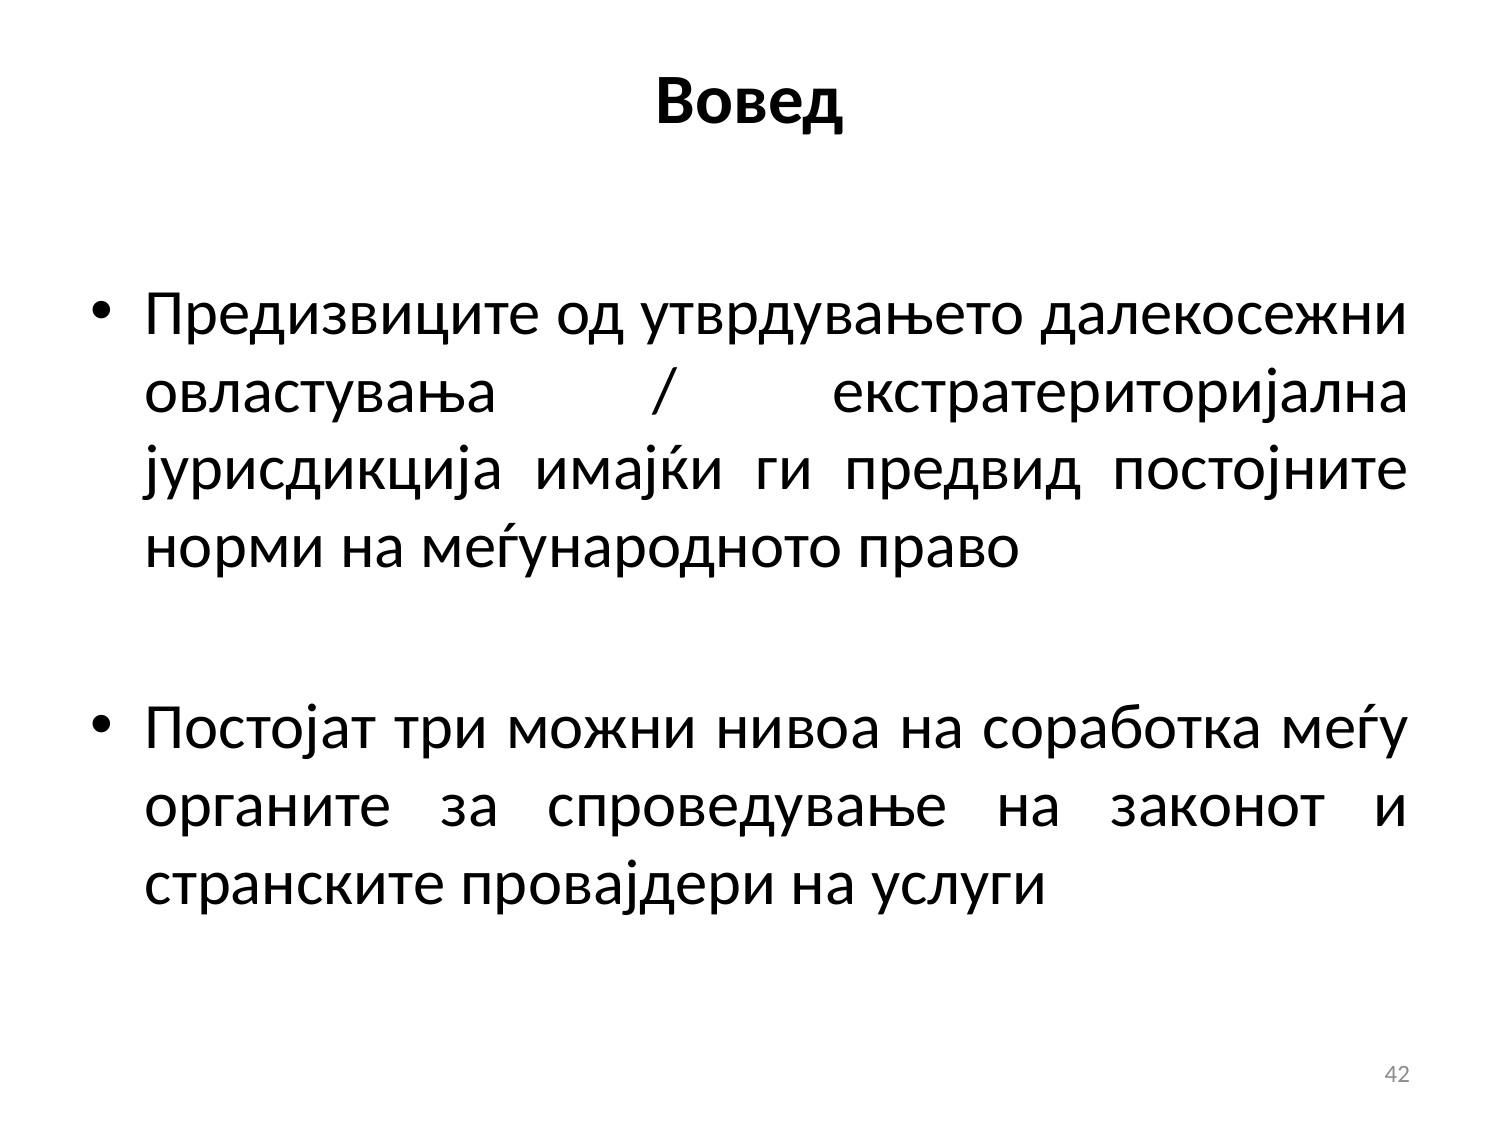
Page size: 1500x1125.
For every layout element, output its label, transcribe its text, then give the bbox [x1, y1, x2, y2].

title Вовед [75, 45, 1425, 233]
list Предизвиците од утврдувањето далекосежни овластувања / екстратериторијална јурисдикција имајќи ги предвид постојните норми на меѓународното право Постојат три можни нивоа на соработка меѓу органите за спроведување на законот и странските провајдери на услуги [75, 262, 1425, 1005]
slide_number 42 [1074, 1042, 1425, 1103]
